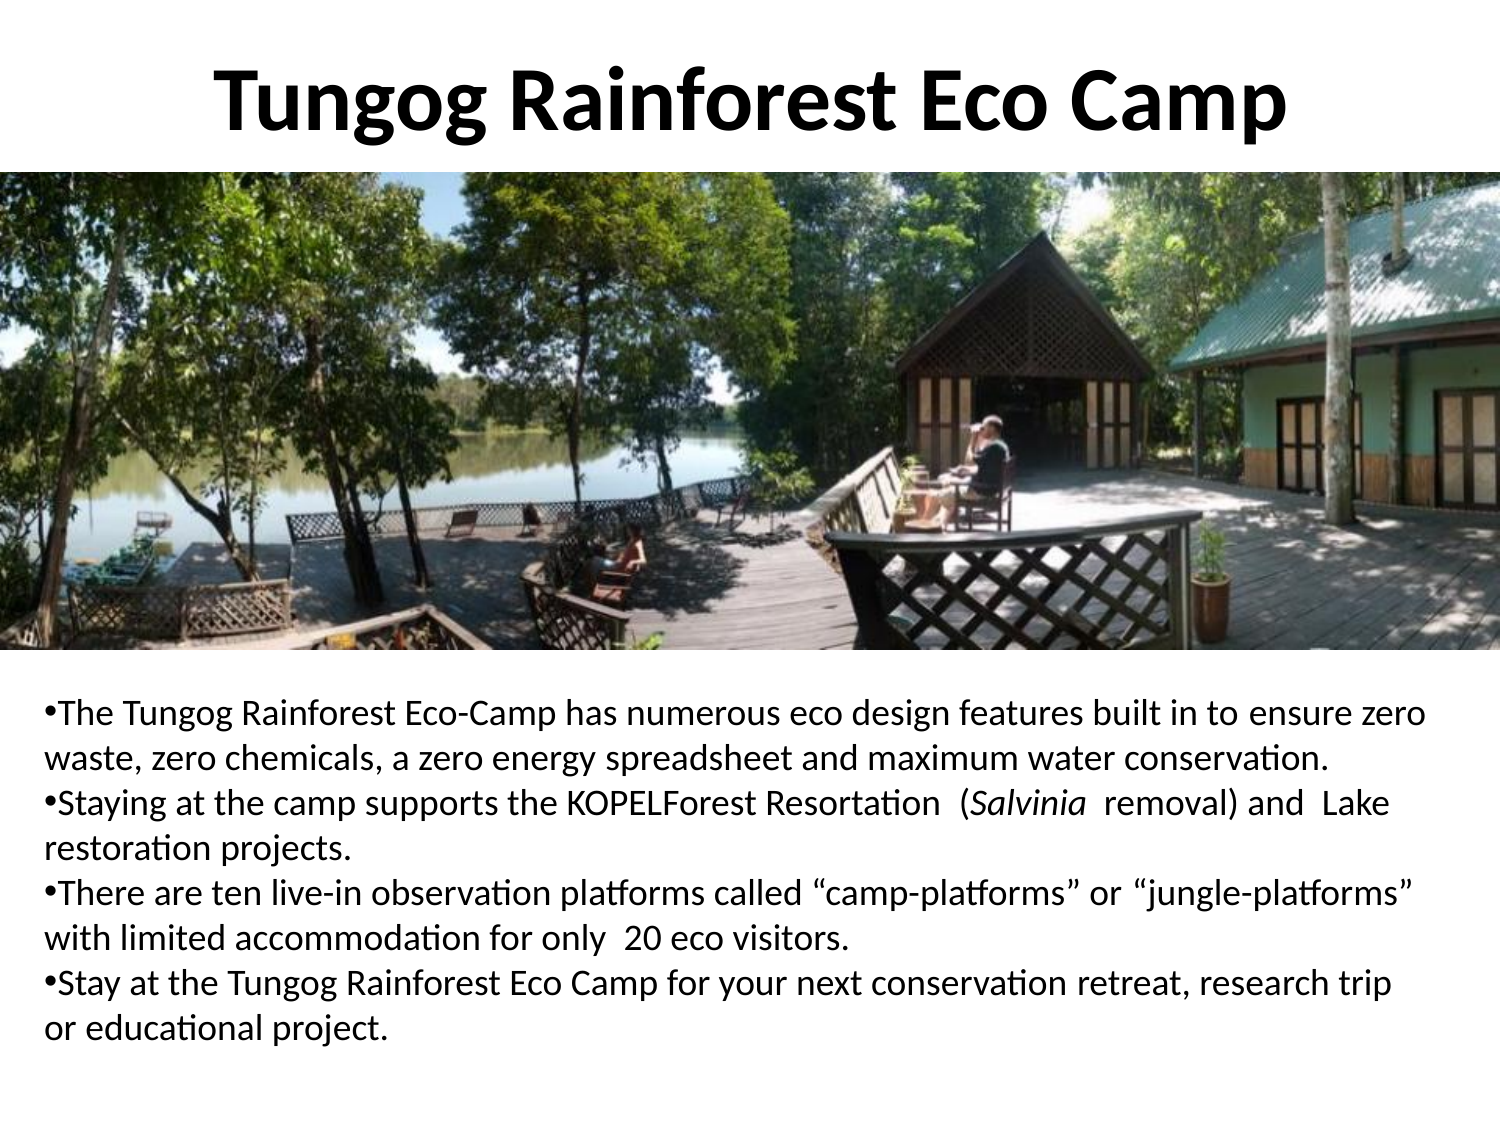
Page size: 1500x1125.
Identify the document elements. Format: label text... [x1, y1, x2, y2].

text_box The Tungog Rainforest Eco-Camp has numerous eco design features built in to ensure zero waste, zero chemicals, a zero energy spreadsheet and maximum water conservation. Staying at the camp supports the KOPELForest Resortation (Salvinia removal) and Lake restoration projects. There are ten live-in observation platforms called “camp-platforms” or “jungle-platforms” with limited accommodation for only 20 eco visitors. Stay at the Tungog Rainforest Eco Camp for your next conservation retreat, research trip or educational project. [29, 680, 1447, 1101]
picture [0, 172, 1500, 650]
title Tungog Rainforest Eco Camp [76, 0, 1427, 171]
